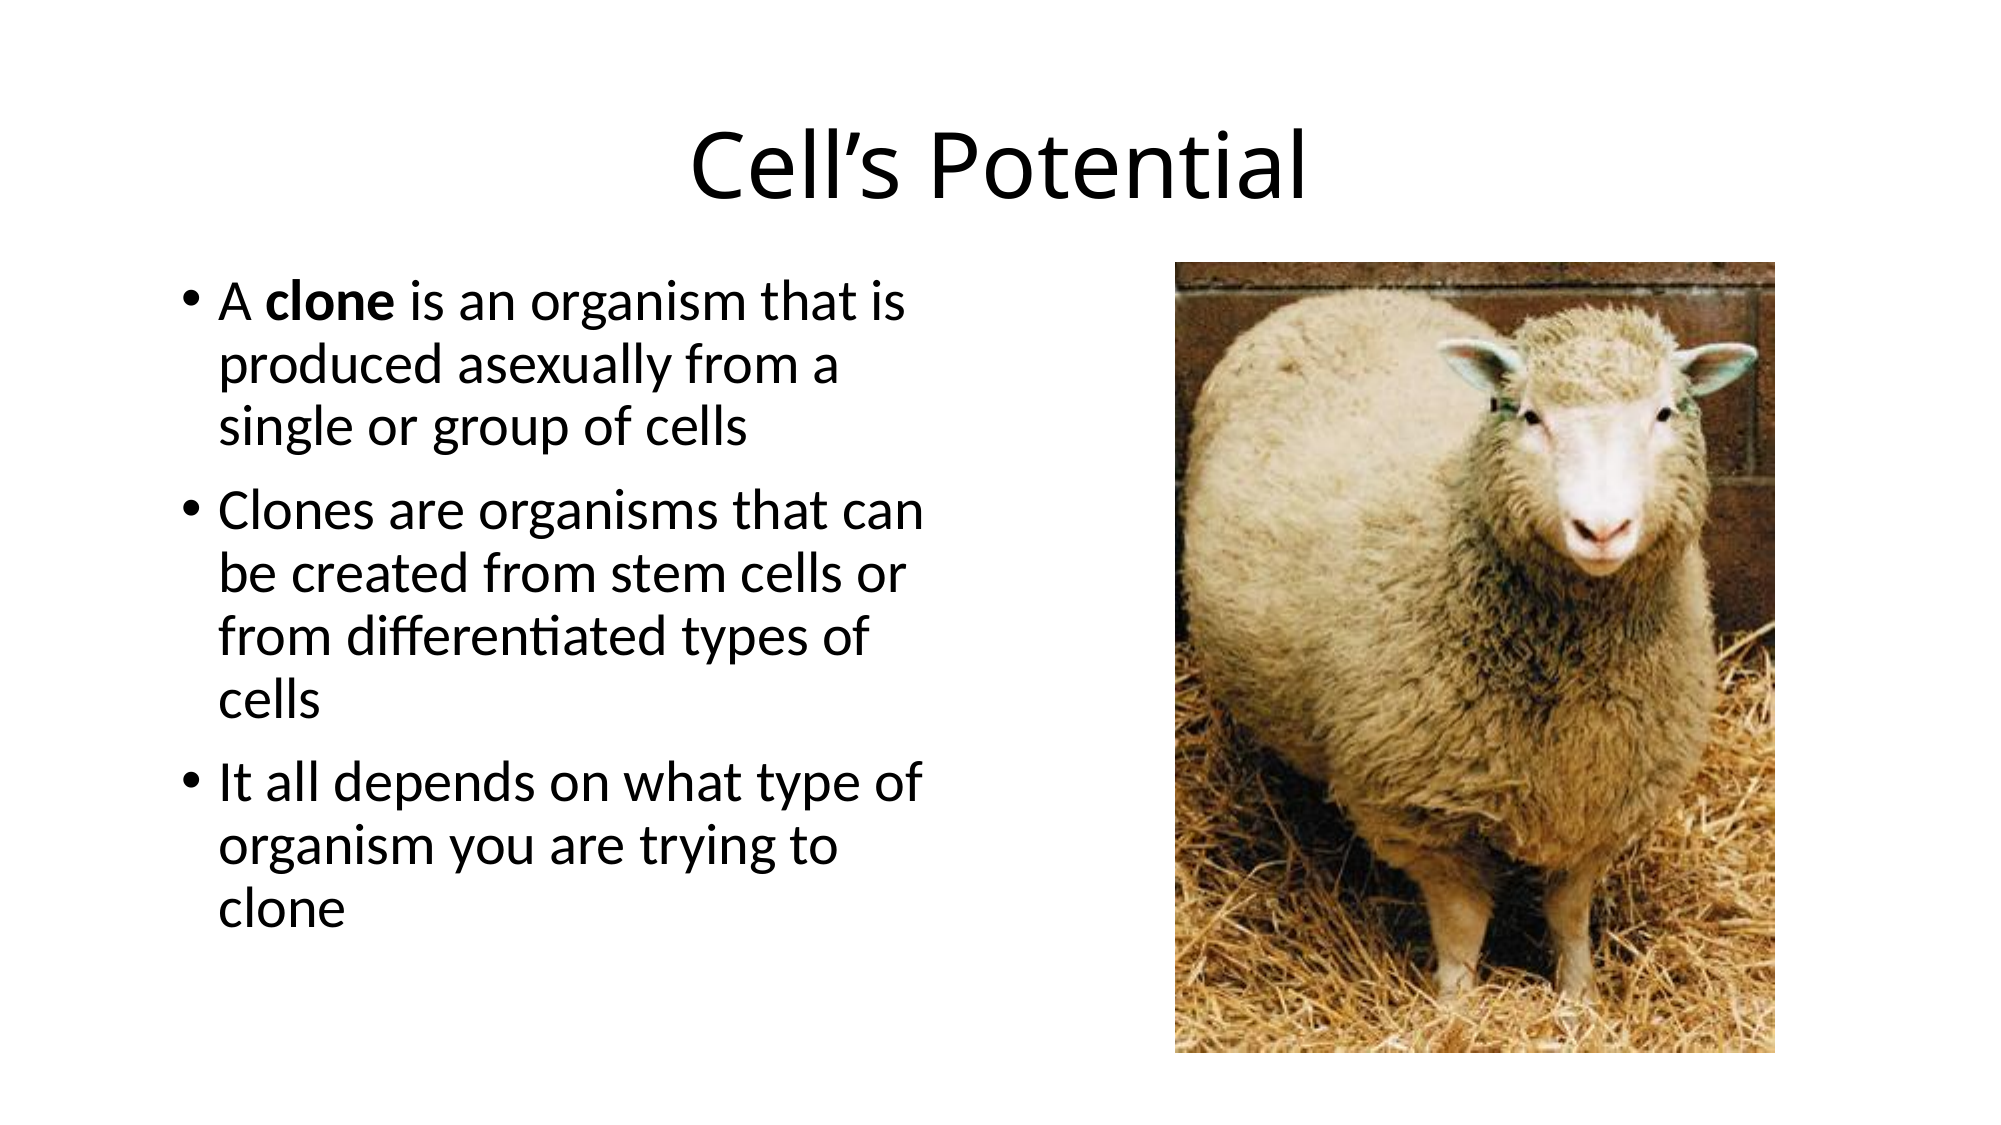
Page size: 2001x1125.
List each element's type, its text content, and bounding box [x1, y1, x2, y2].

list A clone is an organism that is produced asexually from a single or group of cells Clones are organisms that can be created from stem cells or from differentiated types of cells It all depends on what type of organism you are trying to clone [166, 262, 988, 1088]
picture [1174, 262, 1775, 1053]
title Cell’s Potential [137, 59, 1863, 278]
